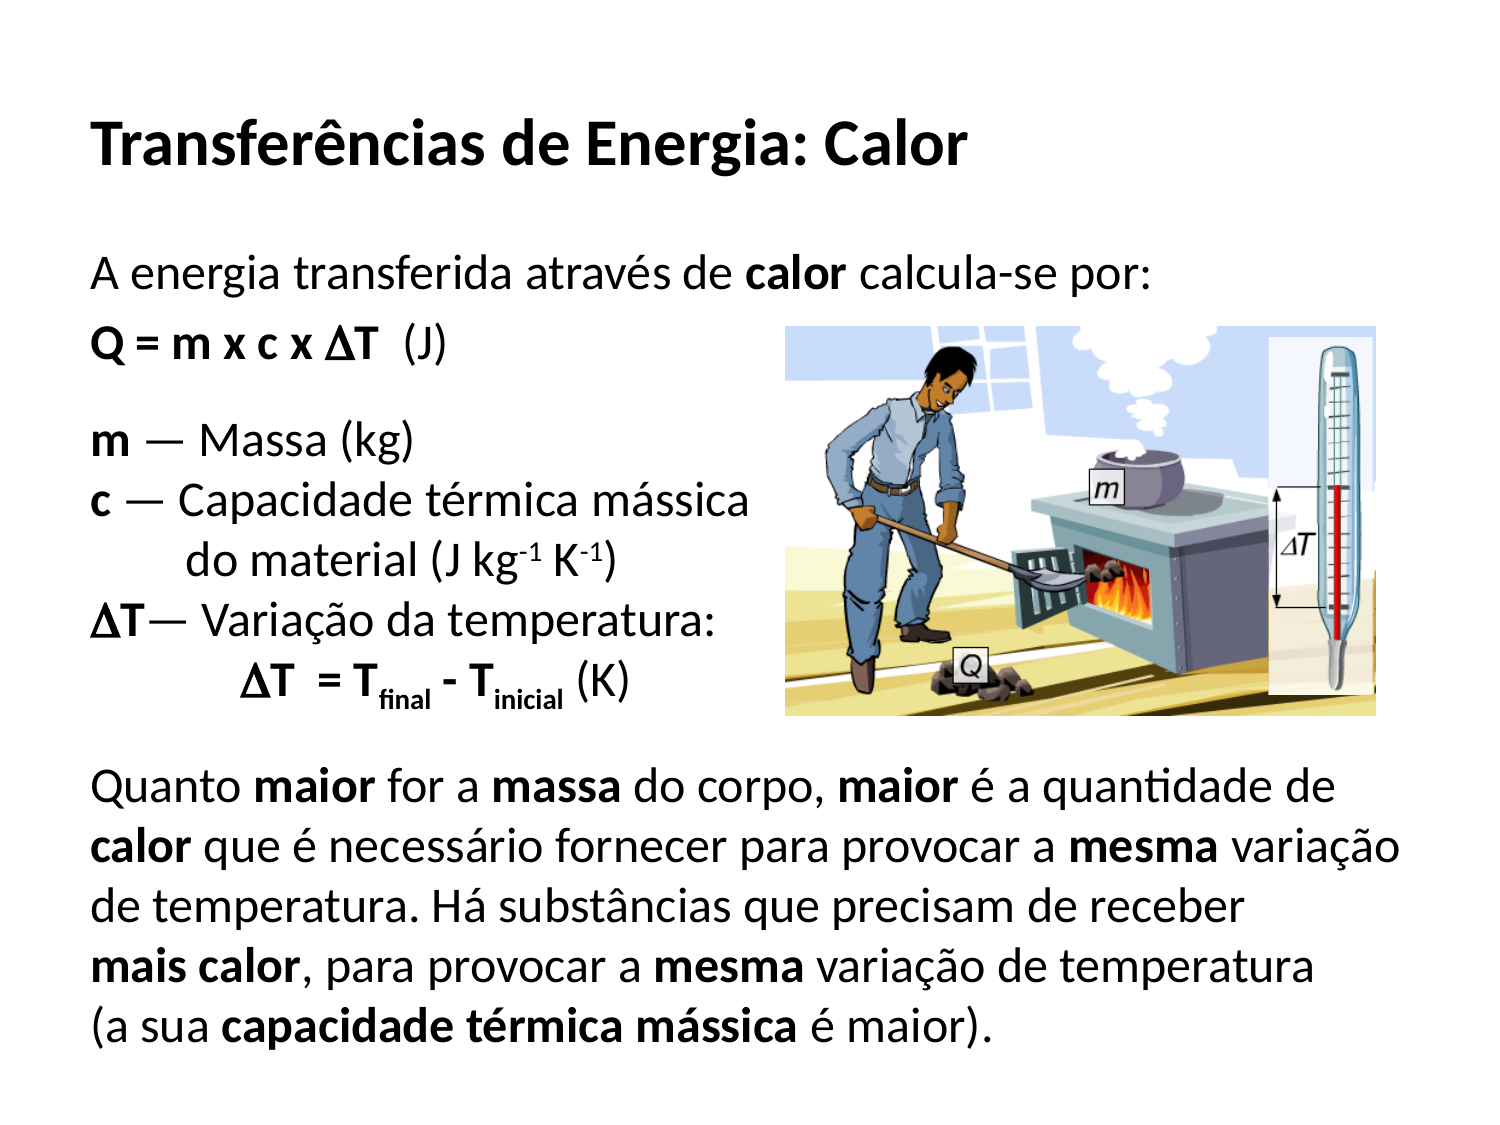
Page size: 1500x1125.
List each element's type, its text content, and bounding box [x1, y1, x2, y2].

list A energia transferida através de calor calcula-se por: Q = m x c x T (J) m — Massa (kg) c — Capacidade térmica mássica do material (J kg-1 K-1) T— Variação da temperatura: T = Tfinal - Tinicial (K) Quanto maior for a massa do corpo, maior é a quantidade de calor que é necessário fornecer para provocar a mesma variação de temperatura. Há substâncias que precisam de receber mais calor, para provocar a mesma variação de temperatura (a sua capacidade térmica mássica é maior). [75, 231, 1425, 1047]
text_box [785, 326, 1377, 717]
title Transferências de Energia: Calor [75, 45, 1425, 231]
